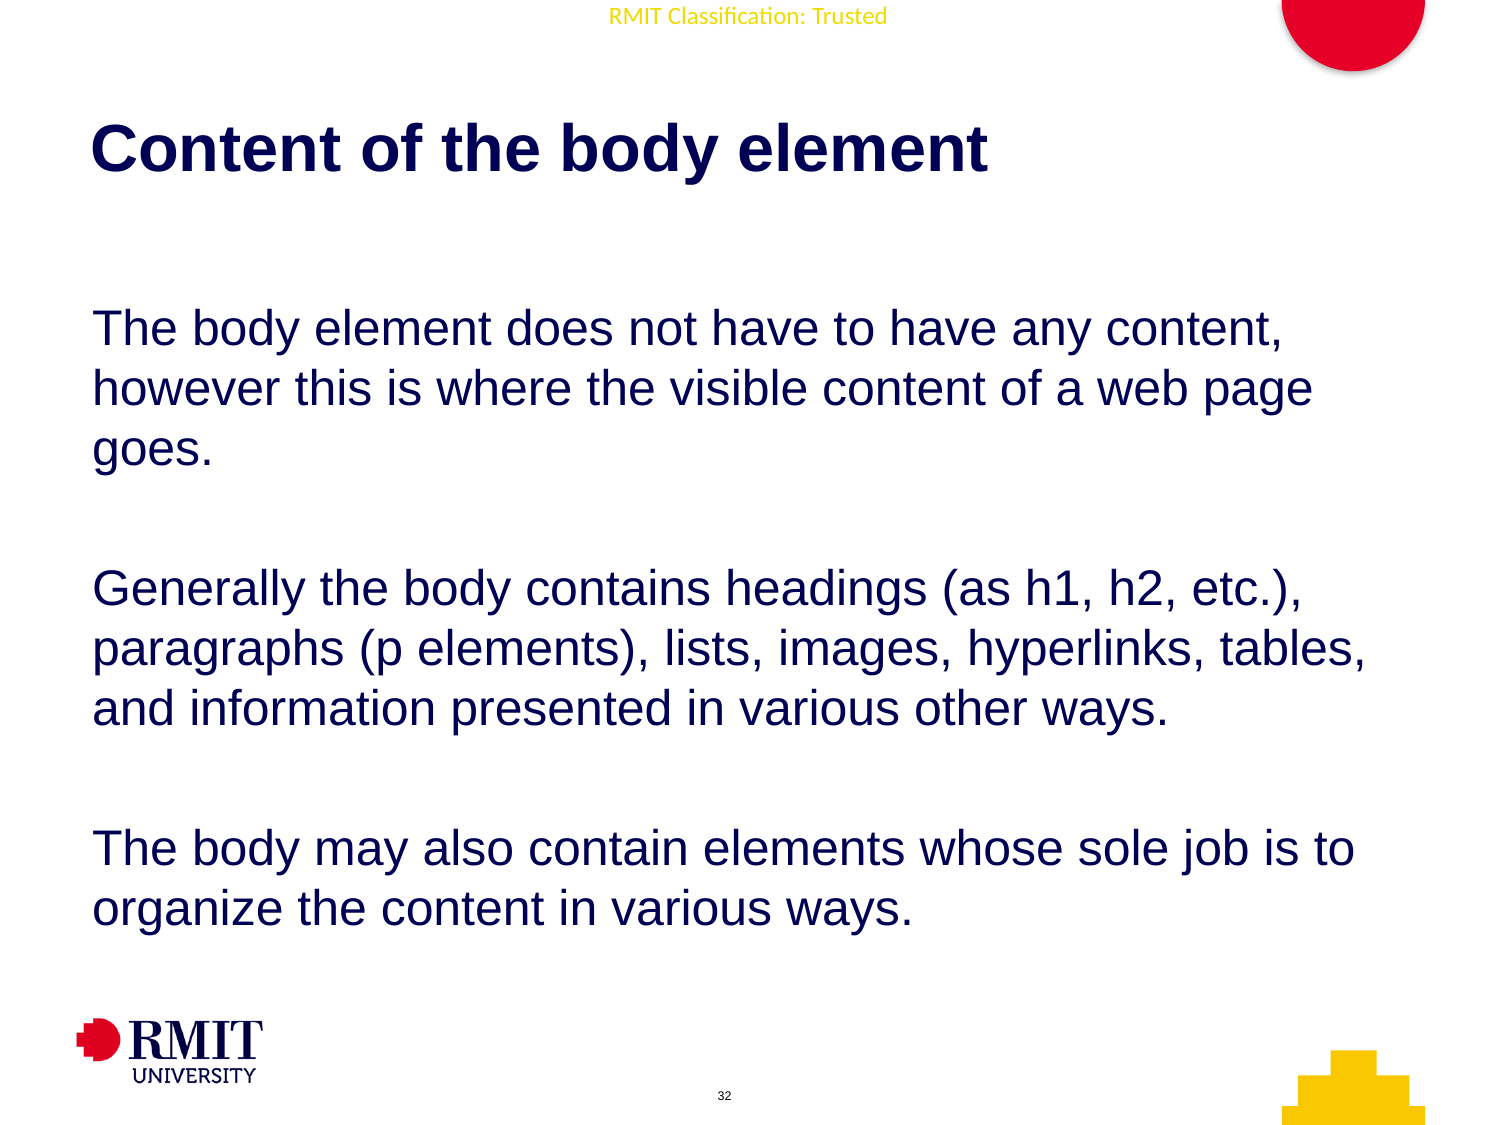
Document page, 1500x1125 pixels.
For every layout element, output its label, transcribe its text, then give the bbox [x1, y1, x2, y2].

list The body element does not have to have any content, however this is where the visible content of a web page goes. Generally the body contains headings (as h1, h2, etc.), paragraphs (p elements), lists, images, hyperlinks, tables, and information presented in various other ways. The body may also contain elements whose sole job is to organize the content in various ways. [75, 288, 1425, 952]
picture [57, 1001, 281, 1102]
title Content of the body element [75, 23, 1237, 267]
